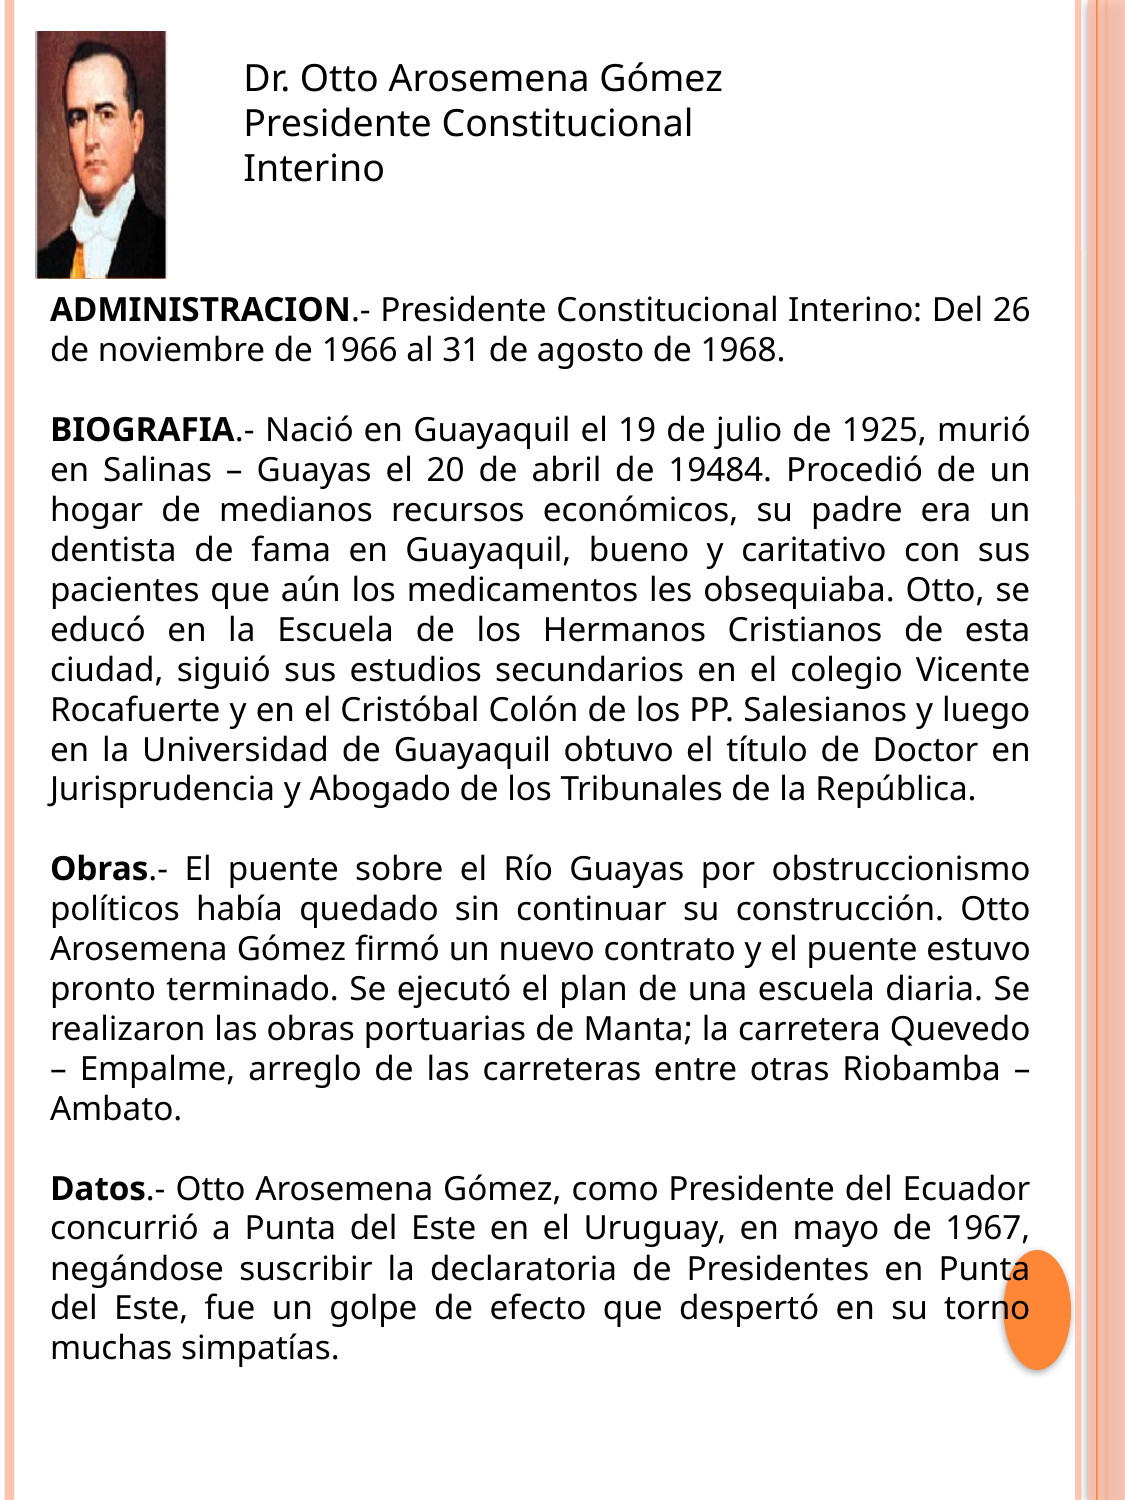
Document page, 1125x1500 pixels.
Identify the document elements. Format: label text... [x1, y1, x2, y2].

picture [34, 30, 168, 279]
text_box ADMINISTRACION.- Presidente Constitucional Interino: Del 26 de noviembre de 1966 al 31 de agosto de 1968. BIOGRAFIA.- Nació en Guayaquil el 19 de julio de 1925, murió en Salinas – Guayas el 20 de abril de 19484. Procedió de un hogar de medianos recursos económicos, su padre era un dentista de fama en Guayaquil, bueno y caritativo con sus pacientes que aún los medicamentos les obsequiaba. Otto, se educó en la Escuela de los Hermanos Cristianos de esta ciudad, siguió sus estudios secundarios en el colegio Vicente Rocafuerte y en el Cristóbal Colón de los PP. Salesianos y luego en la Universidad de Guayaquil obtuvo el título de Doctor en Jurisprudencia y Abogado de los Tribunales de la República. Obras.- El puente sobre el Río Guayas por obstruccionismo políticos había quedado sin continuar su construcción. Otto Arosemena Gómez firmó un nuevo contrato y el puente estuvo pronto terminado. Se ejecutó el plan de una escuela diaria. Se realizaron las obras portuarias de Manta; la carretera Quevedo – Empalme, arreglo de las carreteras entre otras Riobamba – Ambato. Datos.- Otto Arosemena Gómez, como Presidente del Ecuador concurrió a Punta del Este en el Uruguay, en mayo de 1967, negándose suscribir la declaratoria de Presidentes en Punta del Este, fue un golpe de efecto que despertó en su torno muchas simpatías. [35, 281, 1047, 1374]
text_box Dr. Otto Arosemena Gómez Presidente Constitucional Interino [228, 46, 791, 197]
